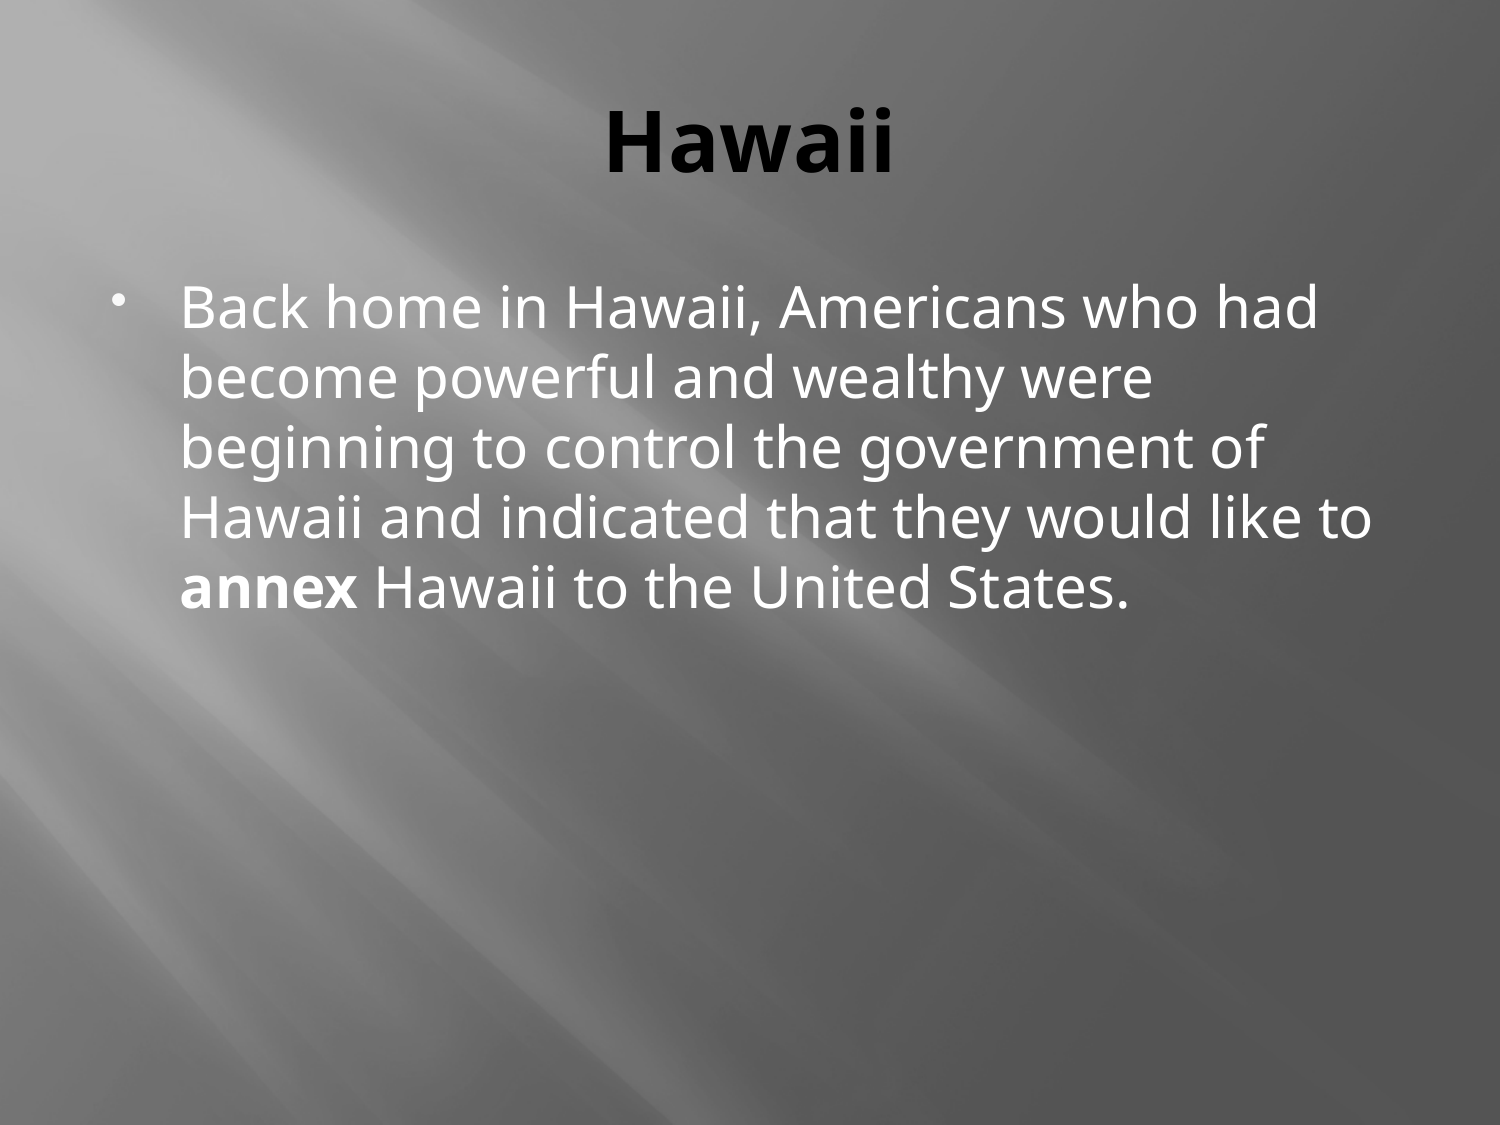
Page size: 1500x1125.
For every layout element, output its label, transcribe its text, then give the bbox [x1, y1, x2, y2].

list Back home in Hawaii, Americans who had become powerful and wealthy were beginning to control the government of Hawaii and indicated that they would like to annex Hawaii to the United States. [75, 262, 1425, 1035]
title Hawaii [75, 45, 1425, 233]
